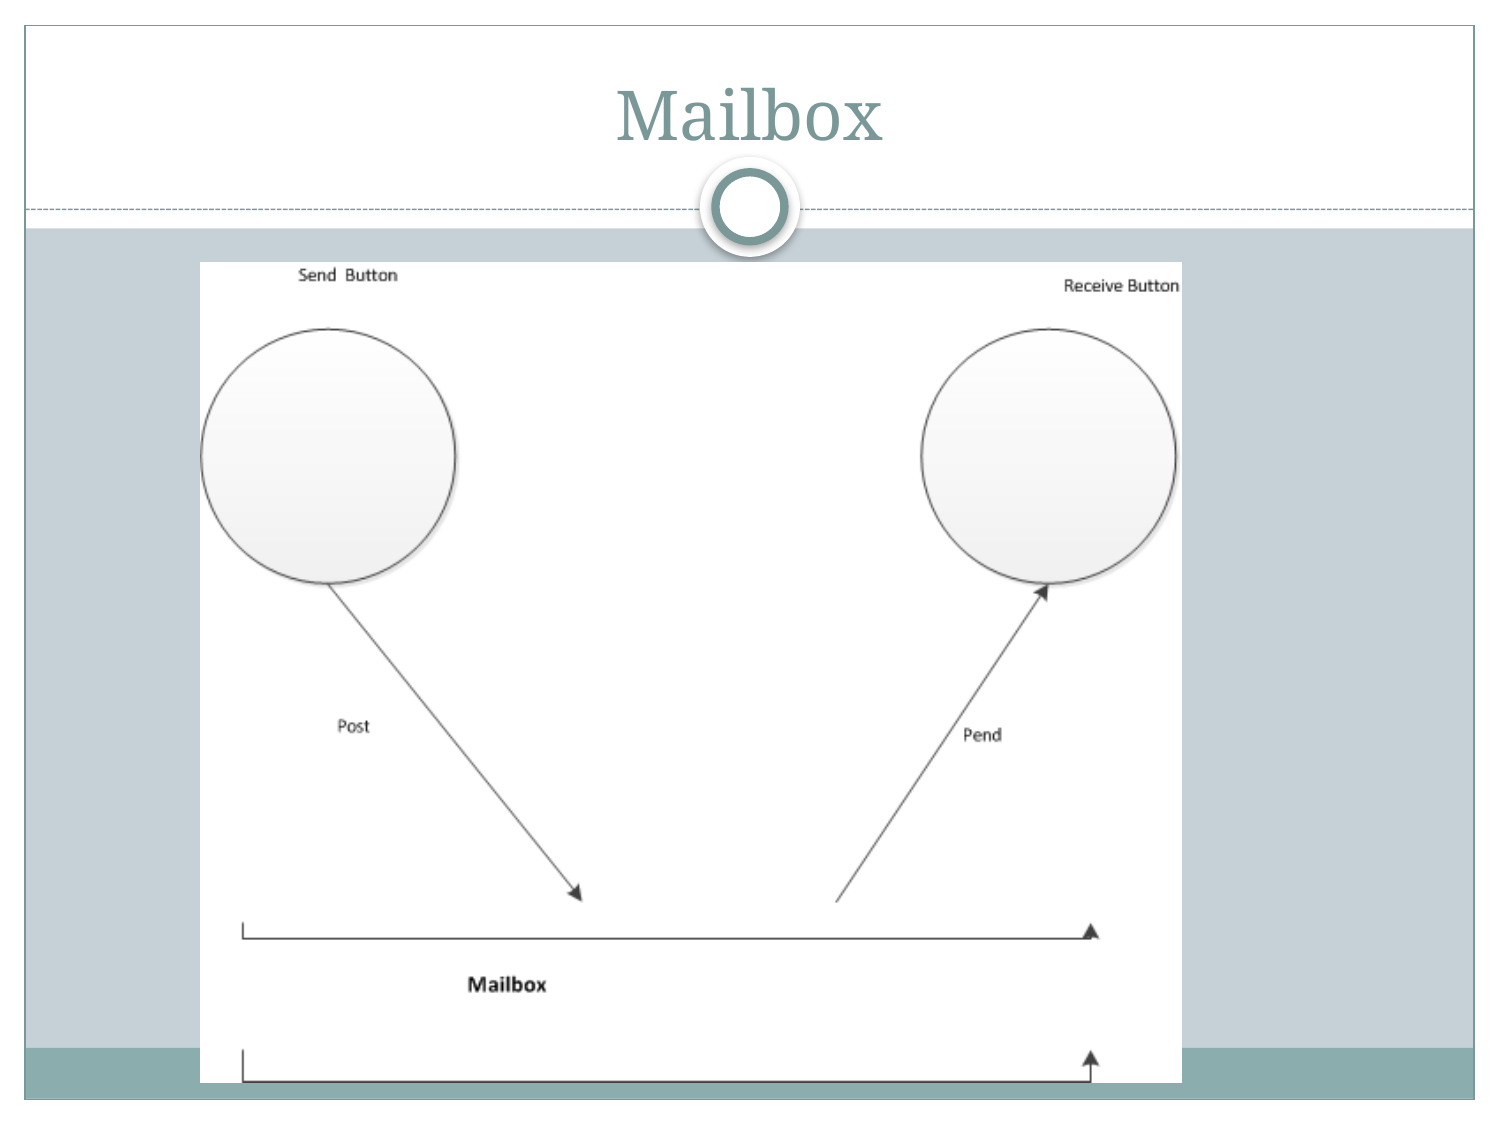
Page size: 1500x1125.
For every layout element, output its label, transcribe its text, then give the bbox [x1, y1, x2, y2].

title Mailbox [49, 37, 1450, 162]
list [199, 261, 1182, 1084]
